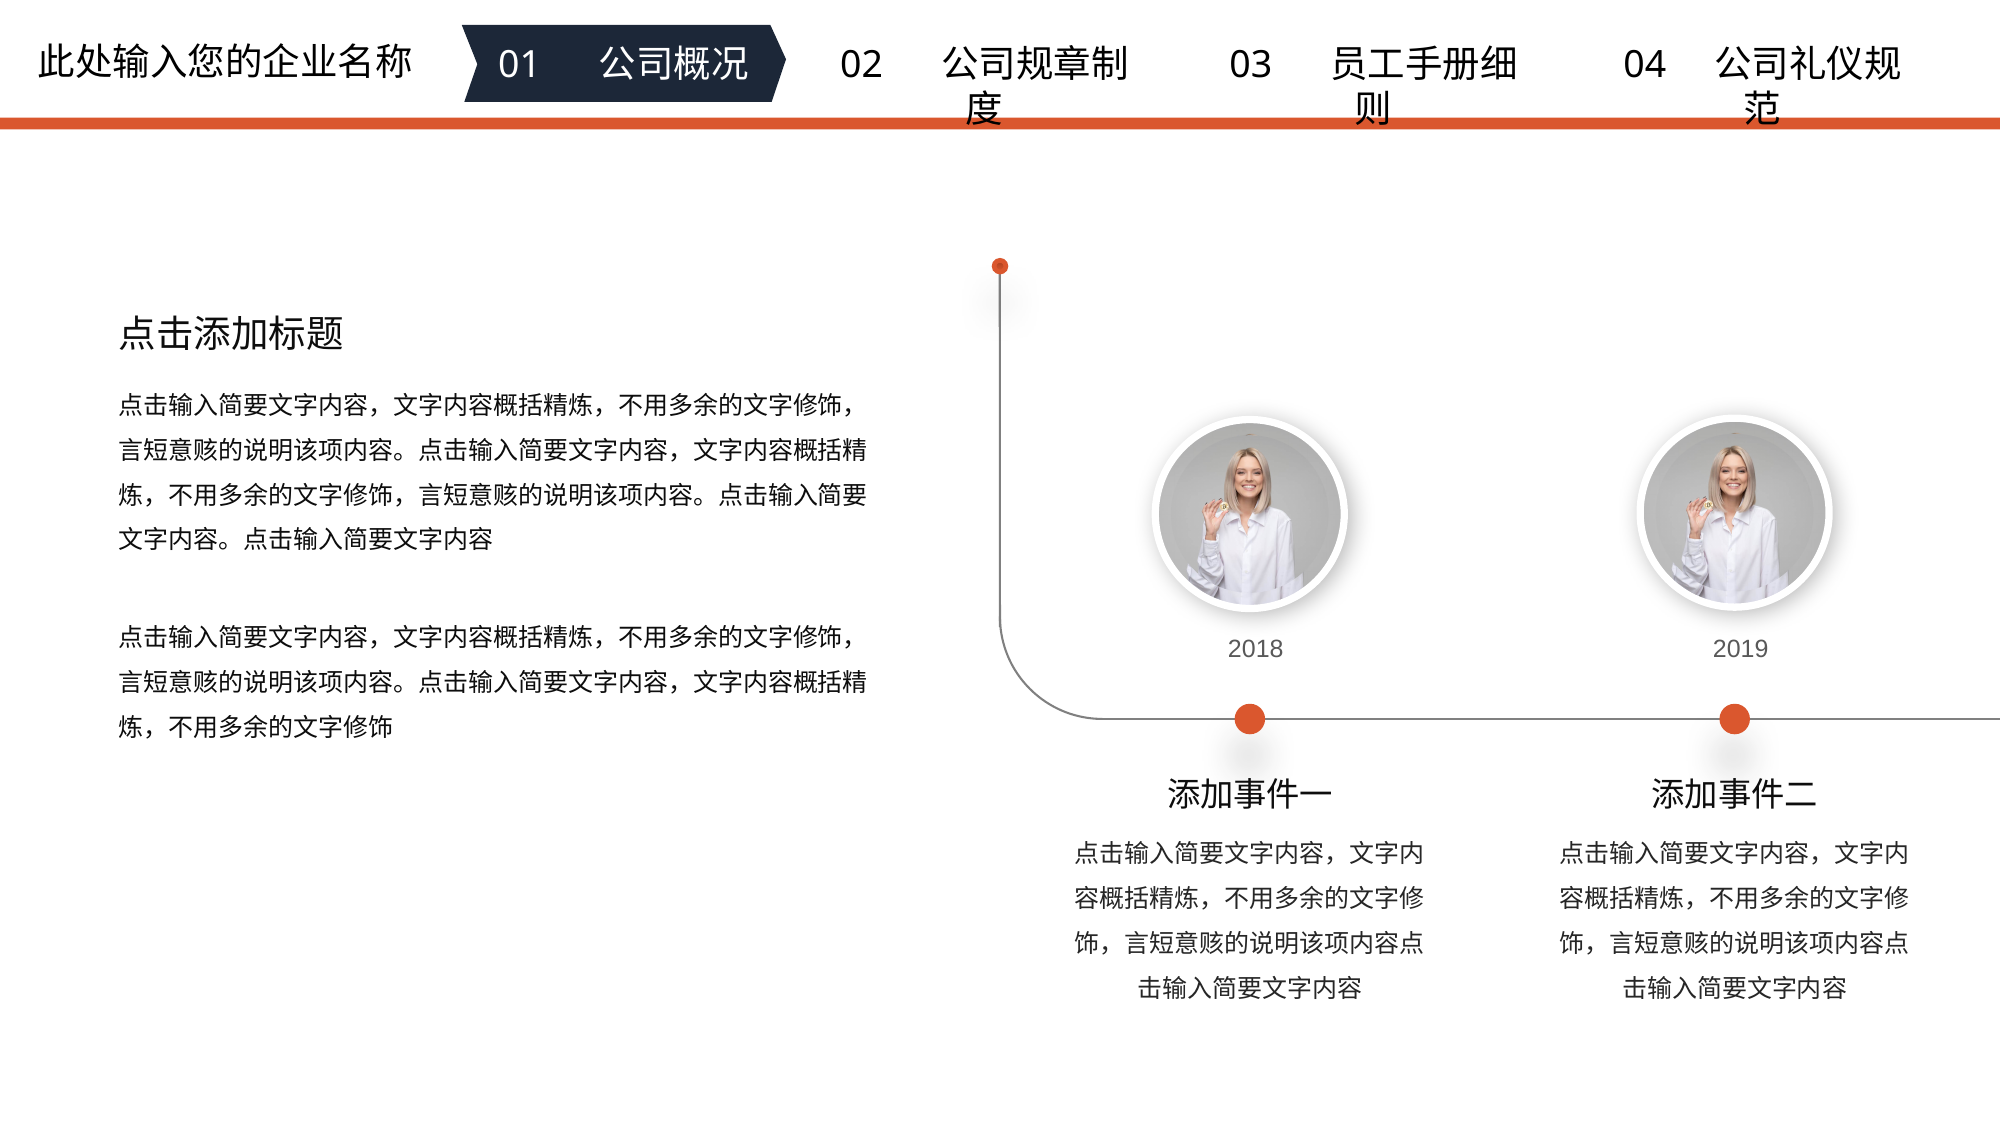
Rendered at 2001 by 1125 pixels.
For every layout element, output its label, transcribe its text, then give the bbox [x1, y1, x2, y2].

text_box 04 公司礼仪规范 [1593, 32, 1932, 138]
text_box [1532, 746, 1937, 1013]
text_box 点击添加标题 [118, 304, 463, 361]
text_box 点击输入简要文字内容，文字内容概括精炼，不用多余的文字修饰，言短意赅的说明该项内容。点击输入简要文字内容，文字内容概括精炼，不用多余的文字修饰，言短意赅的说明该项内容。点击输入简要文字内容。点击输入简要文字内容 点击输入简要文字内容，文字内容概括精炼，不用多余的文字修饰，言短意赅的说明该项内容。点击输入简要文字内容，文字内容概括精炼，不用多余的文字修饰 [118, 374, 876, 876]
text_box [1932, 117, 2000, 130]
text_box 2018 [1213, 625, 1299, 670]
text_box [0, 117, 815, 130]
text_box 03 员工手册细则 [1204, 32, 1543, 138]
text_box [999, 266, 1205, 720]
text_box [1543, 117, 1593, 130]
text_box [1640, 418, 1830, 608]
text_box [1719, 720, 1750, 735]
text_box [1155, 419, 1345, 609]
text_box 2019 [1698, 625, 1784, 670]
text_box [994, 260, 1006, 272]
text_box [1154, 117, 1204, 130]
text_box [1719, 703, 1750, 718]
text_box [1234, 720, 1266, 735]
text_box [1234, 703, 1266, 718]
text_box 此处输入您的企业名称 [17, 30, 432, 91]
text_box 01 公司概况 [482, 32, 765, 93]
text_box 02 公司规章制度 [815, 32, 1154, 138]
text_box [460, 23, 788, 103]
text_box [1047, 746, 1453, 1013]
